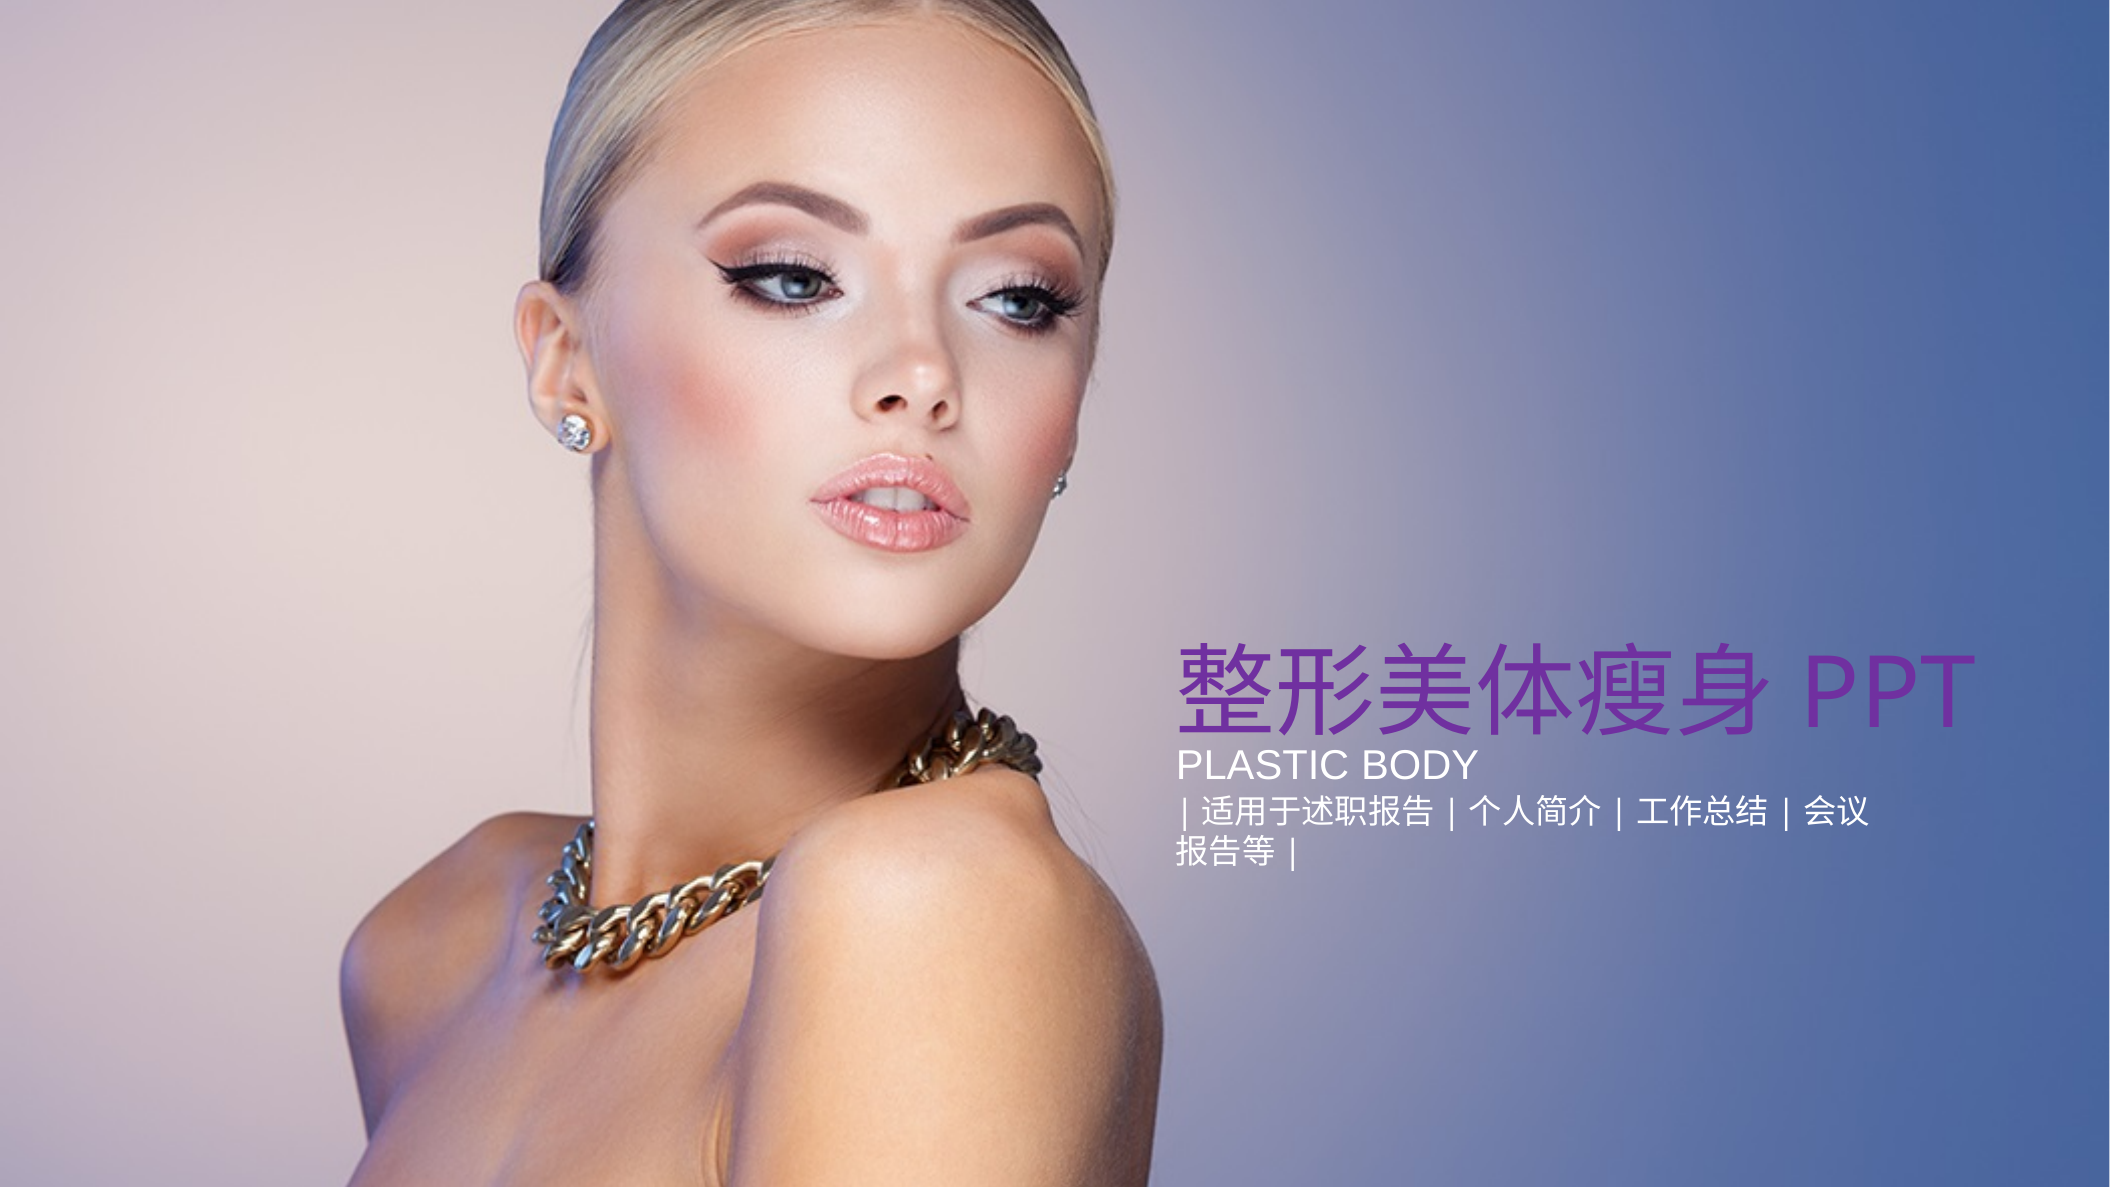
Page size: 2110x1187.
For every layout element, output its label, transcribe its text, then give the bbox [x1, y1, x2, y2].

text_box |适用于述职报告|个人简介|工作总结|会议报告等| [1160, 782, 1911, 878]
text_box 整形美体瘦身PPT [1160, 619, 2023, 755]
text_box [0, 0, 2110, 1187]
text_box PLASTIC BODY [1161, 755, 1610, 782]
